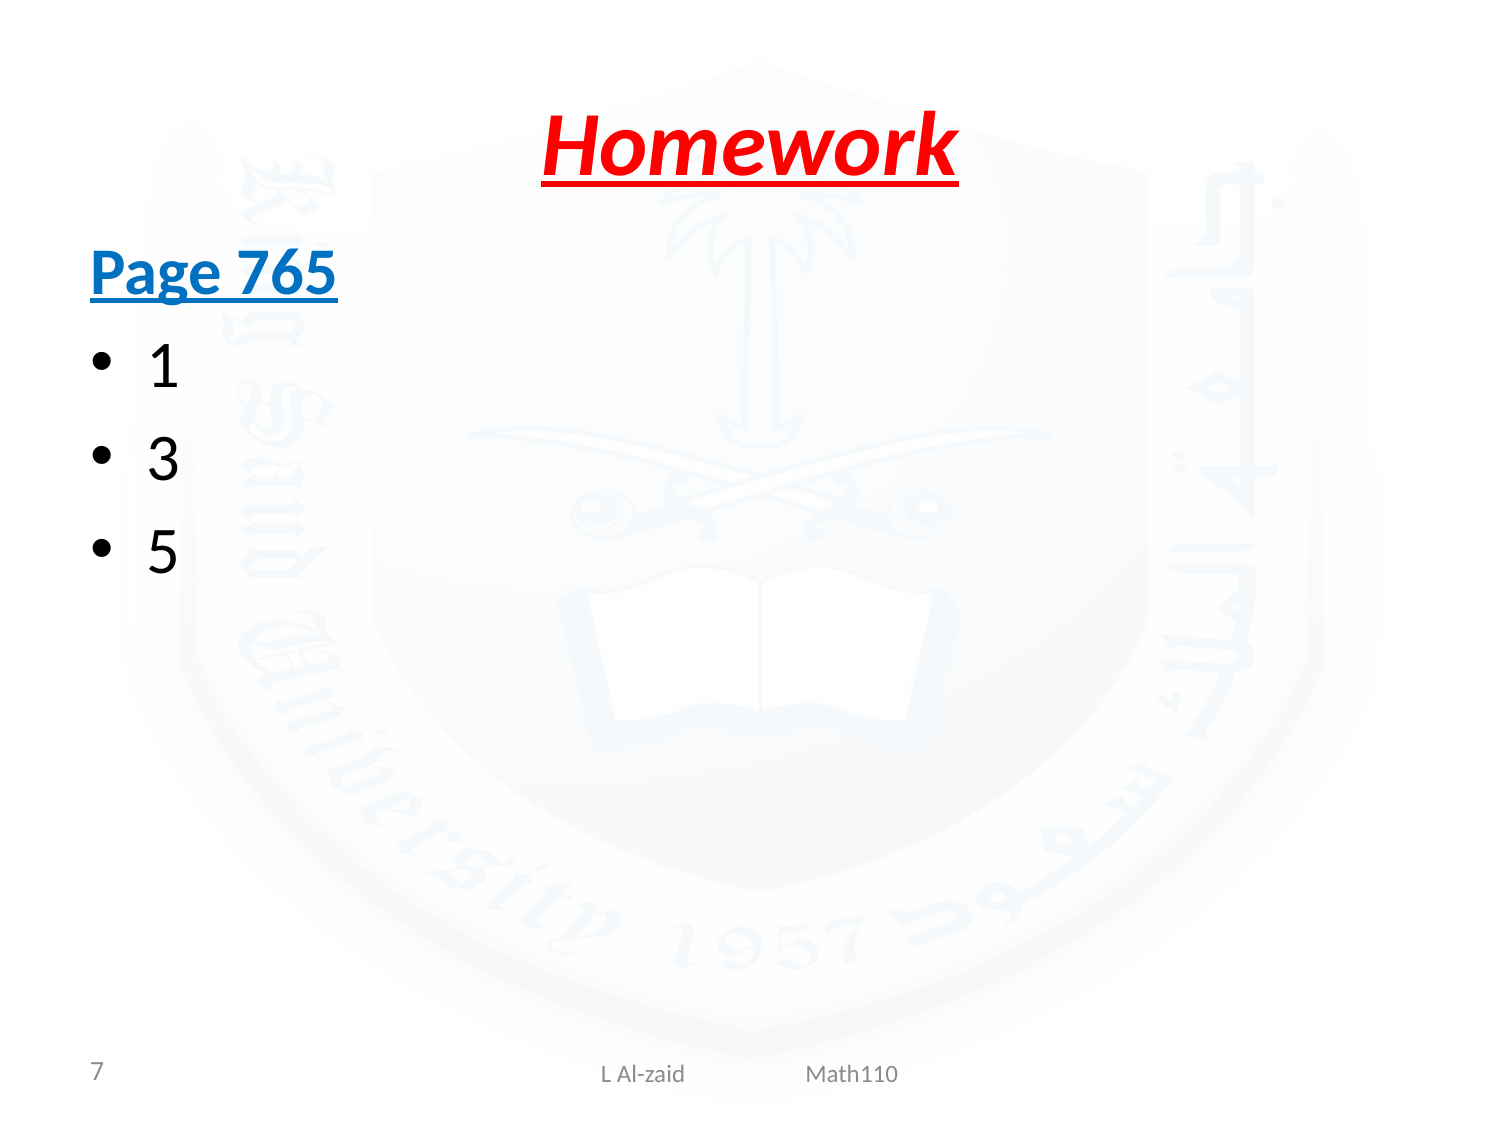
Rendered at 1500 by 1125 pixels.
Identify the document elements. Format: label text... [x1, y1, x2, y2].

list Page 765 1 3 5 [75, 219, 1425, 1005]
footer L Al-zaid Math110 [512, 1042, 988, 1103]
title Homework [75, 45, 1425, 219]
slide_number 7 [75, 1042, 425, 1103]
